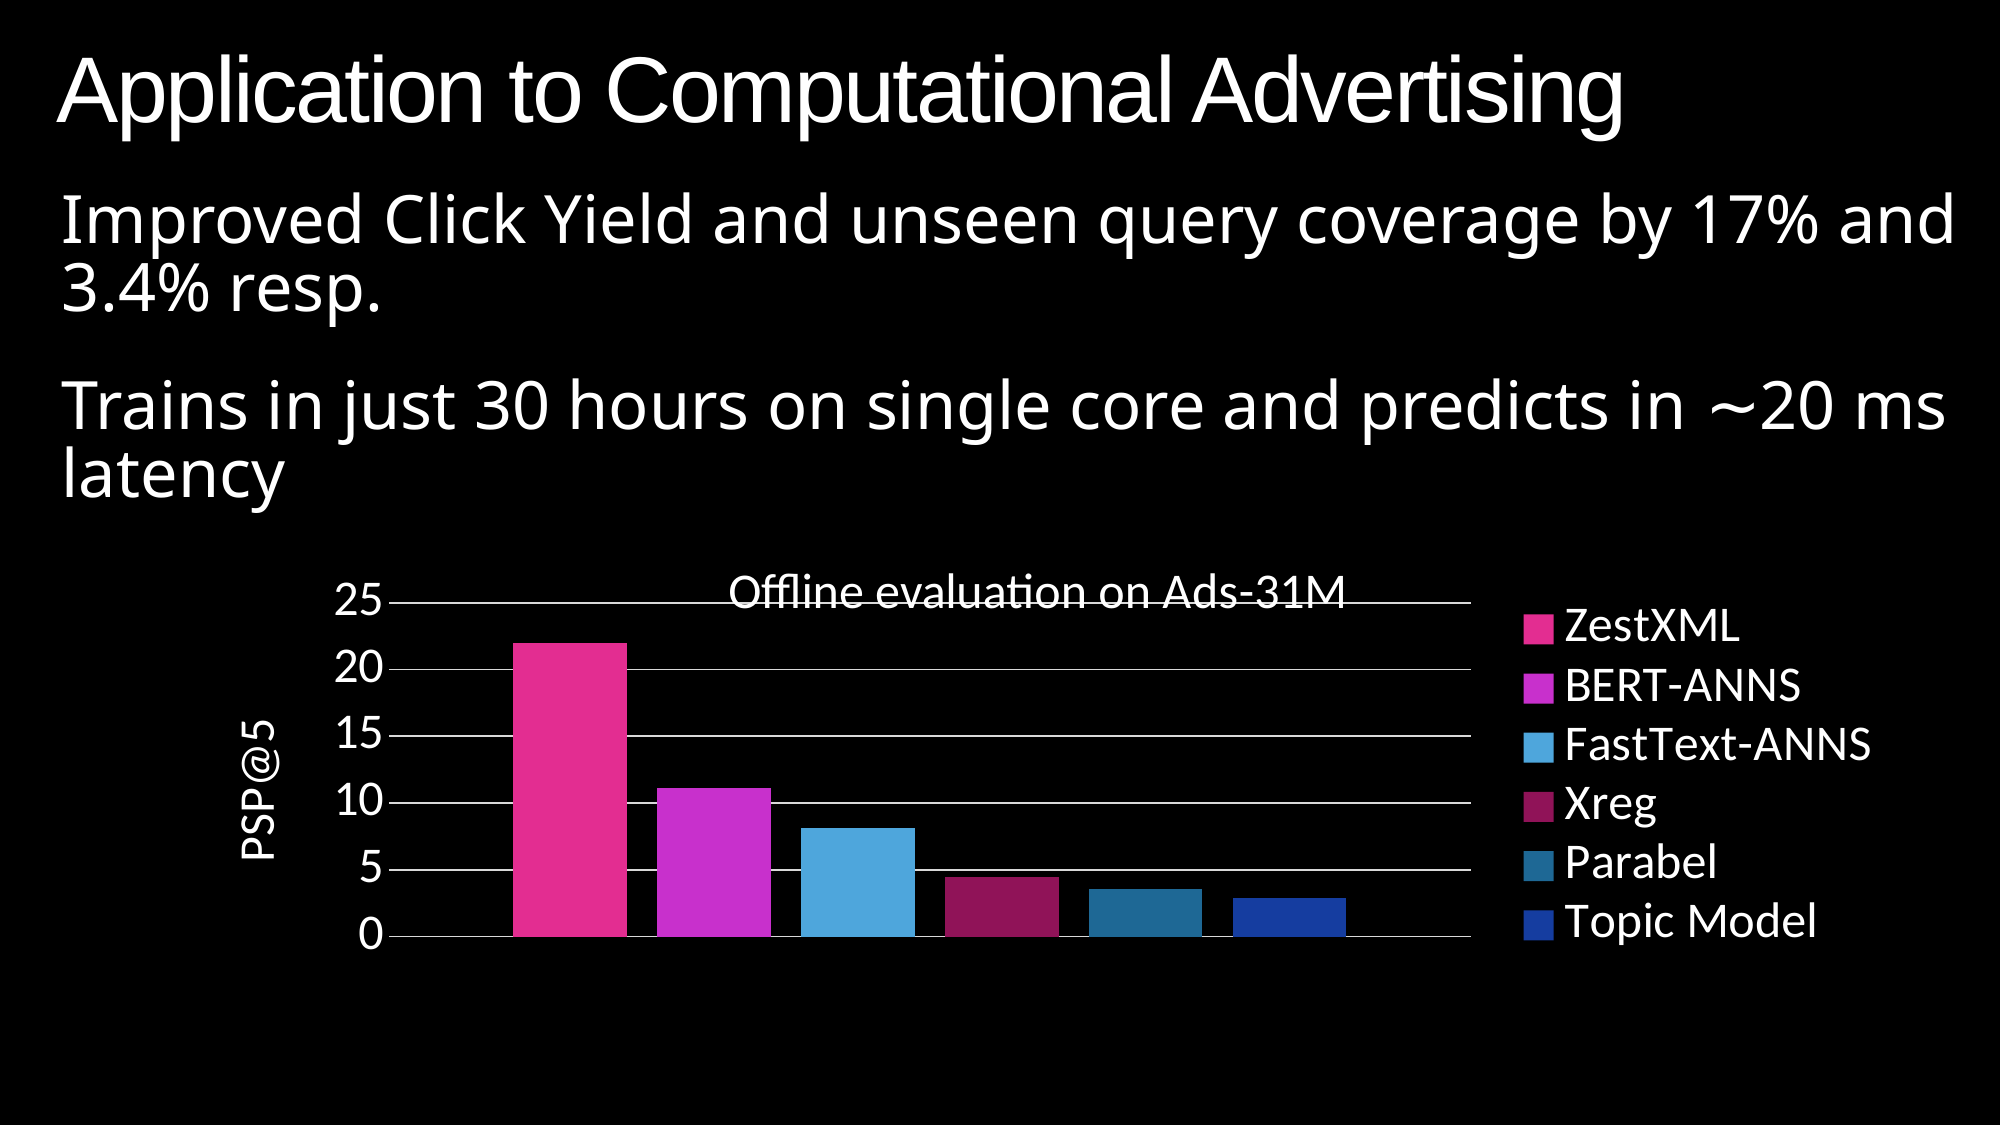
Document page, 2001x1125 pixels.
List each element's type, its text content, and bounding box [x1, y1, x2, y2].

title Application to Computational Advertising [41, 5, 1945, 183]
text_box [318, 131, 1784, 181]
list Improved Click Yield and unseen query coverage by 17% and 3.4% resp. Trains in just 30 hours on single core and predicts in ∼20 ms latency [46, 181, 2000, 1125]
chart [301, 469, 1897, 972]
